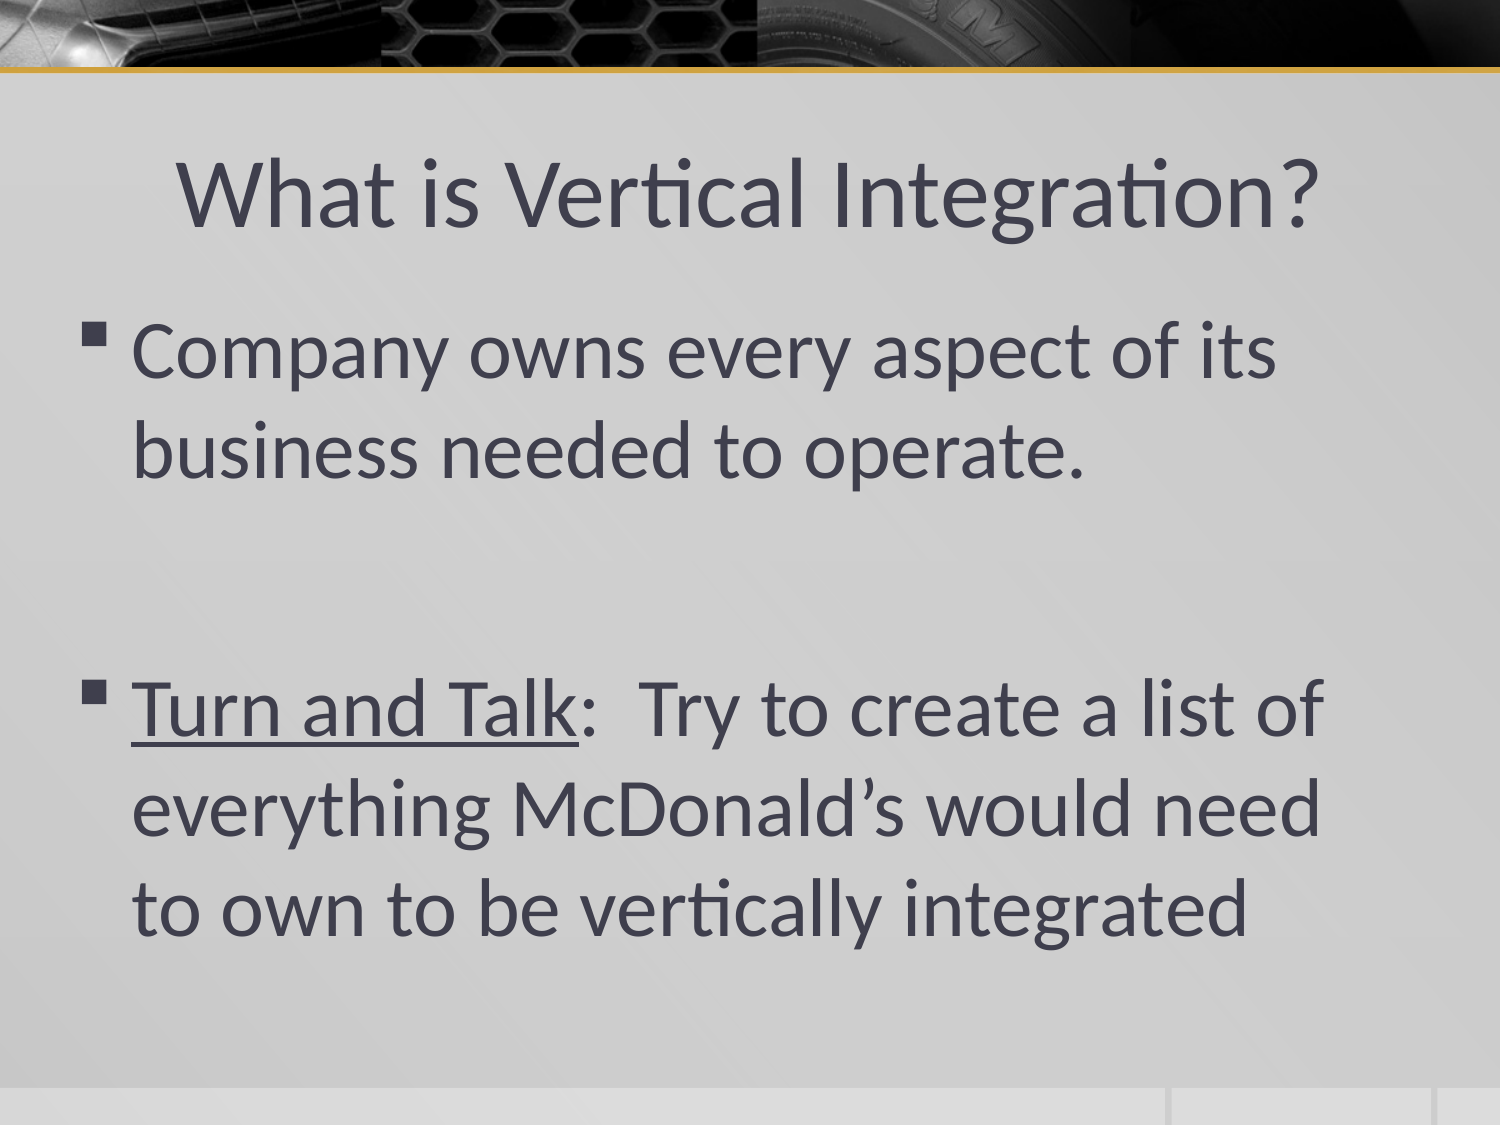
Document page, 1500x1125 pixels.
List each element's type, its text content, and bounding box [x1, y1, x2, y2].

picture [0, 0, 1500, 67]
list Company owns every aspect of its business needed to operate. Turn and Talk: Try to create a list of everything McDonald’s would need to own to be vertically integrated [75, 287, 1413, 1100]
title What is Vertical Integration? [75, 112, 1425, 263]
